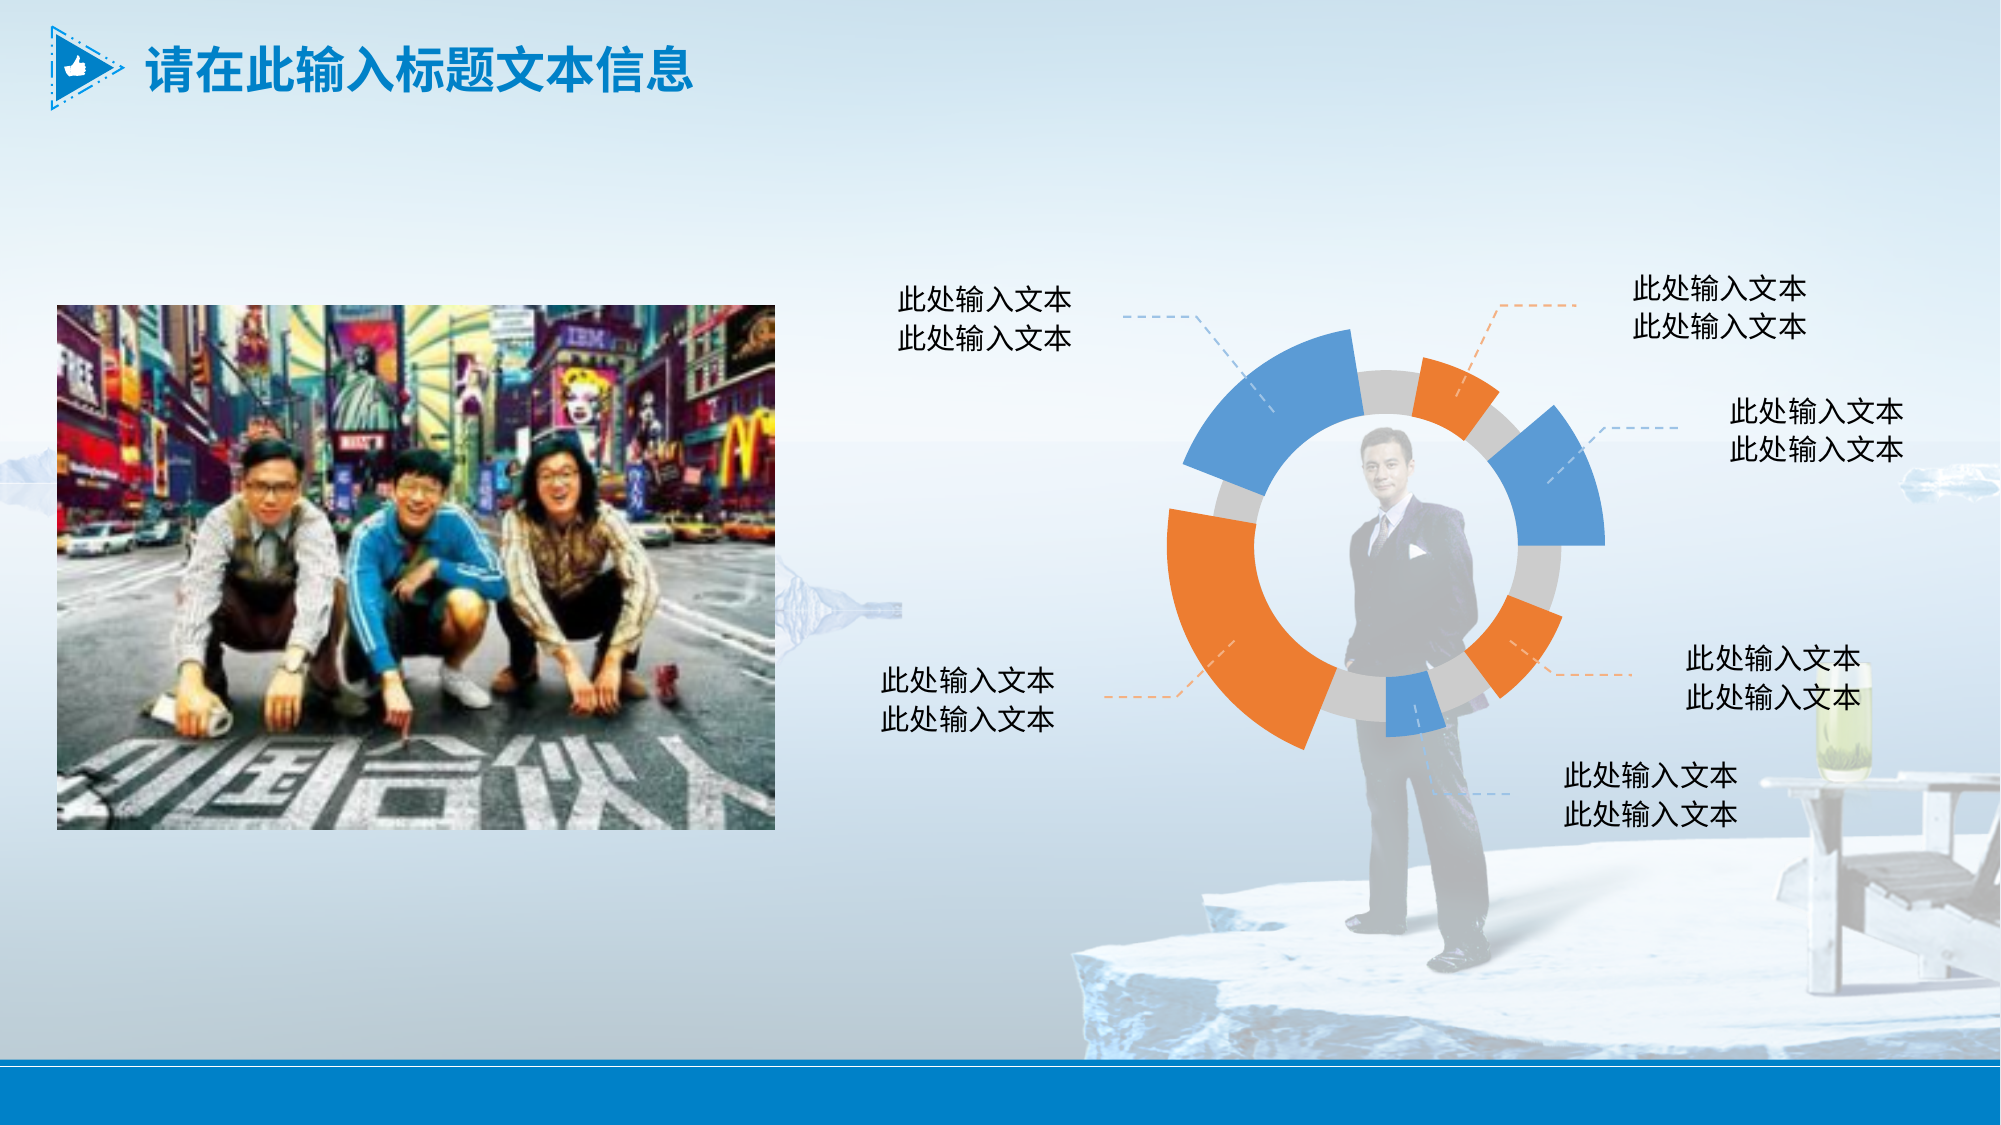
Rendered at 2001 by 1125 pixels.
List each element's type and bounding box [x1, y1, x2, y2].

text_box [833, 259, 1953, 841]
picture [57, 305, 775, 830]
